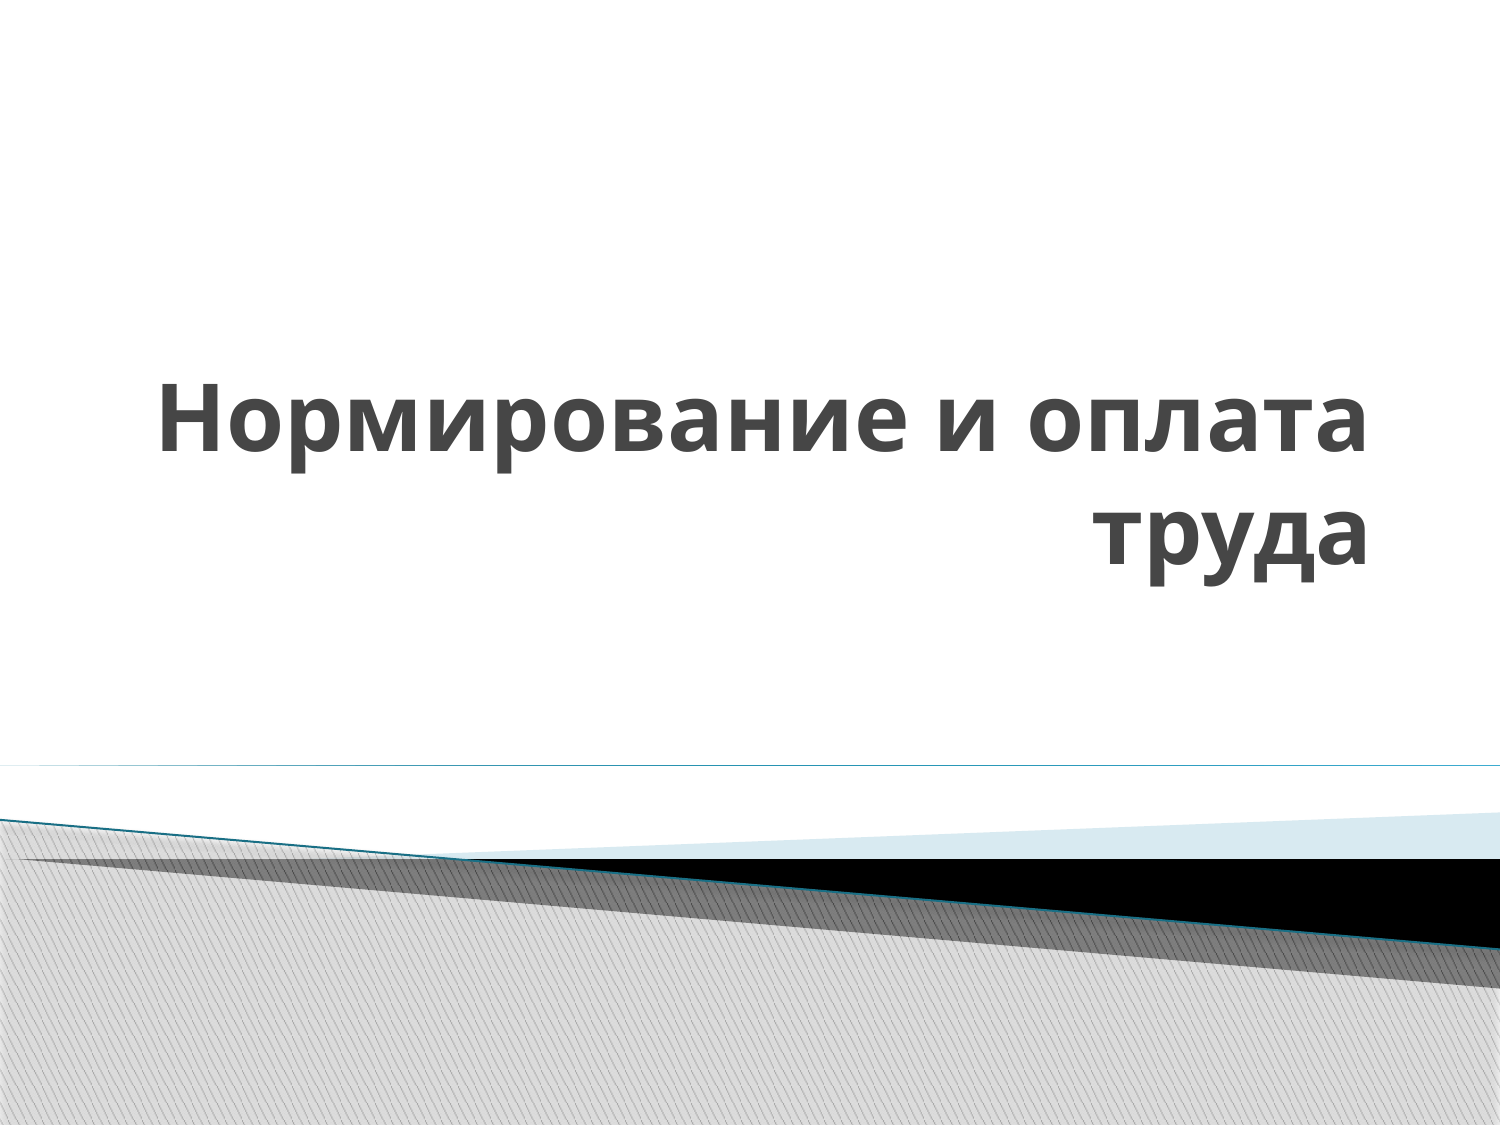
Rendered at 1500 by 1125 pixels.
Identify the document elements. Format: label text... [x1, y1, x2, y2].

title Нормирование и оплата труда [112, 349, 1388, 591]
picture [5, 859, 1500, 989]
